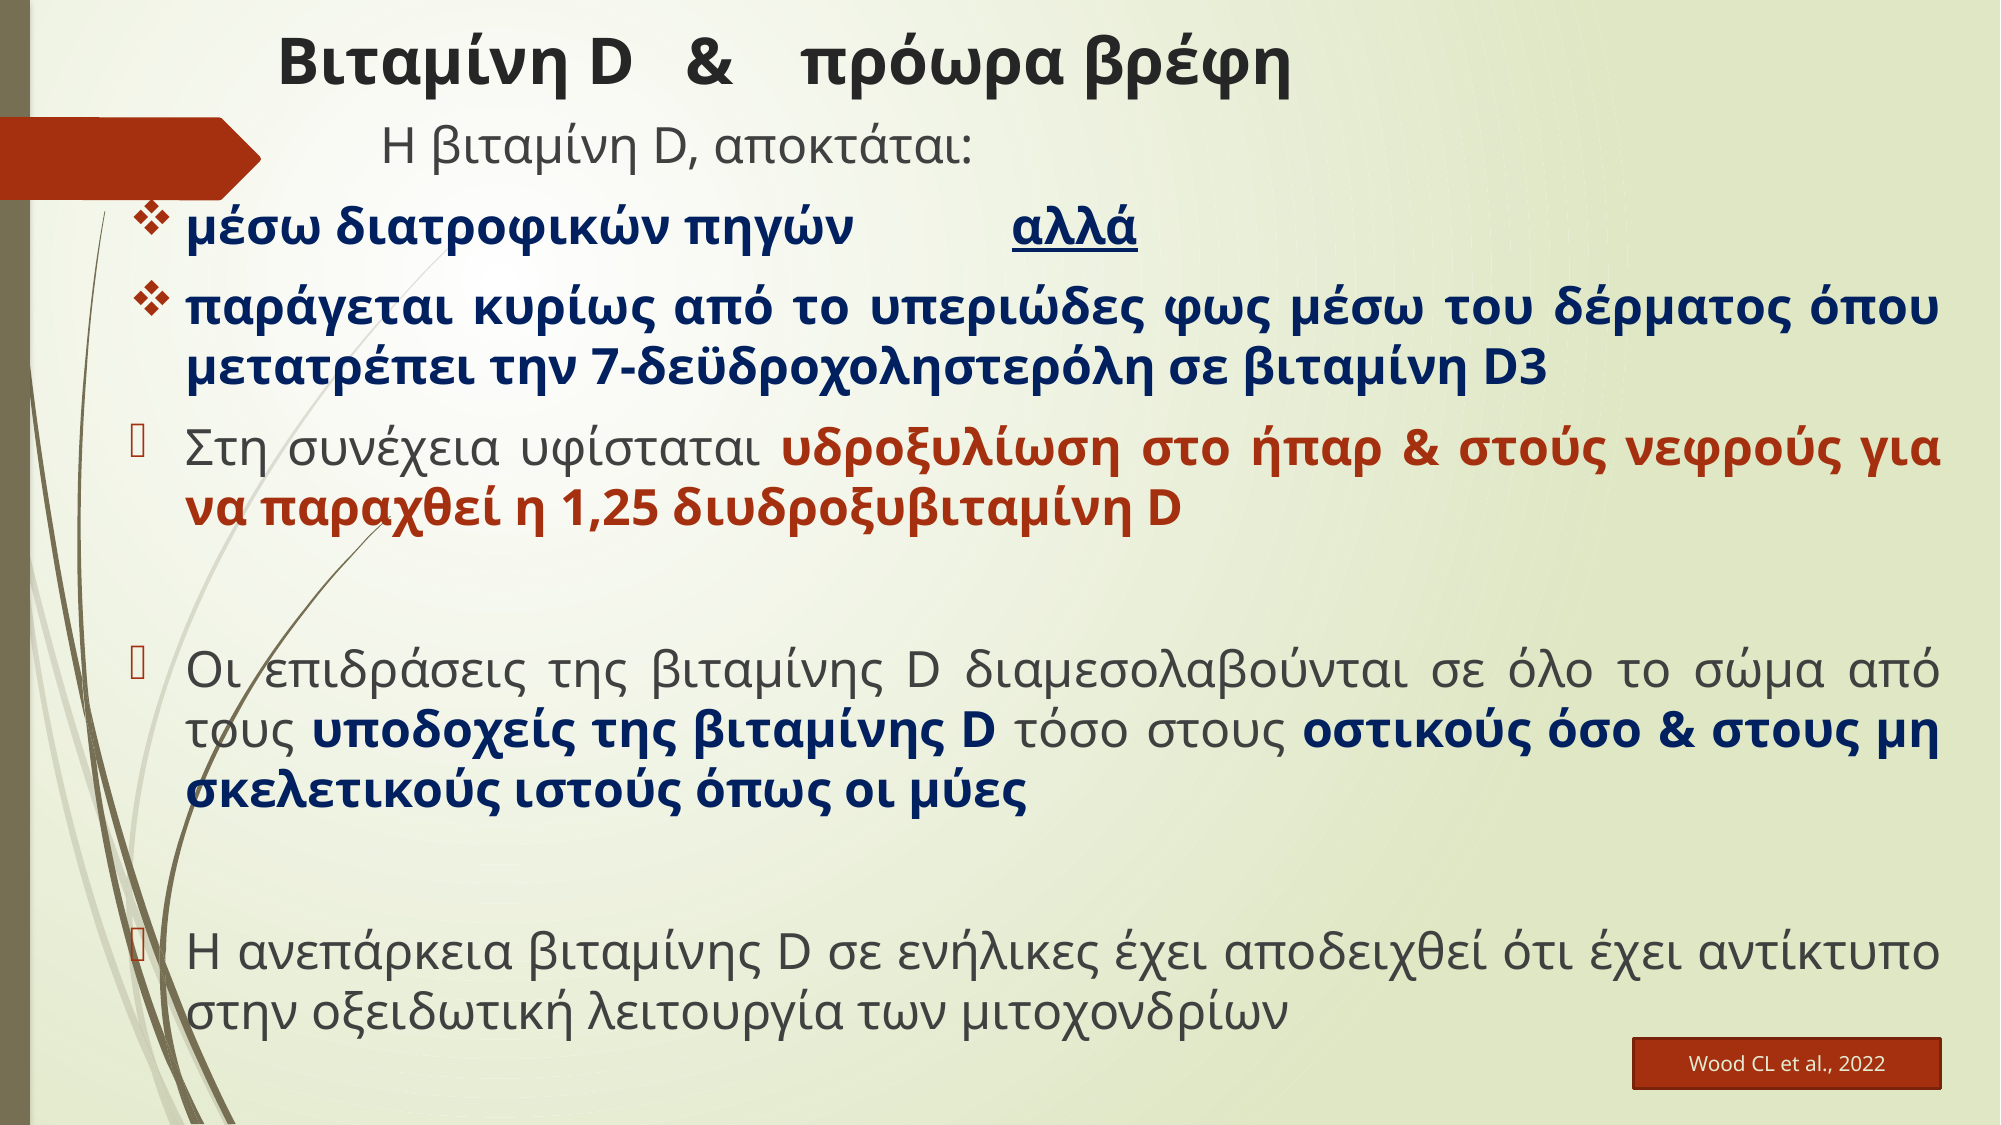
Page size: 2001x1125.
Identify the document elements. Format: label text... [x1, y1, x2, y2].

text_box Wood CL et al., 2022 [1632, 1037, 1942, 1090]
title Βιταμίνη D & πρόωρα βρέφη [261, 12, 1788, 105]
list Η βιταμίνη D, αποκτάται: μέσω διατροφικών πηγών αλλά παράγεται κυρίως από το υπεριώδες φως μέσω του δέρματος όπου μετατρέπει την 7-δεϋδροχοληστερόλη σε βιταμίνη D3 Στη συνέχεια υφίσταται υδροξυλίωση στο ήπαρ & στούς νεφρούς για να παραχθεί η 1,25 διυδροξυβιταμίνη D Οι επιδράσεις της βιταμίνης D διαμεσολαβούνται σε όλο το σώμα από τους υποδοχείς της βιταμίνης D τόσο στους οστικούς όσο & στους μη σκελετικούς ιστούς όπως οι μύες Η ανεπάρκεια βιταμίνης D σε ενήλικες έχει αποδειχθεί ότι έχει αντίκτυπο στην οξειδωτική λειτουργία των μιτοχονδρίων [114, 105, 1958, 1103]
